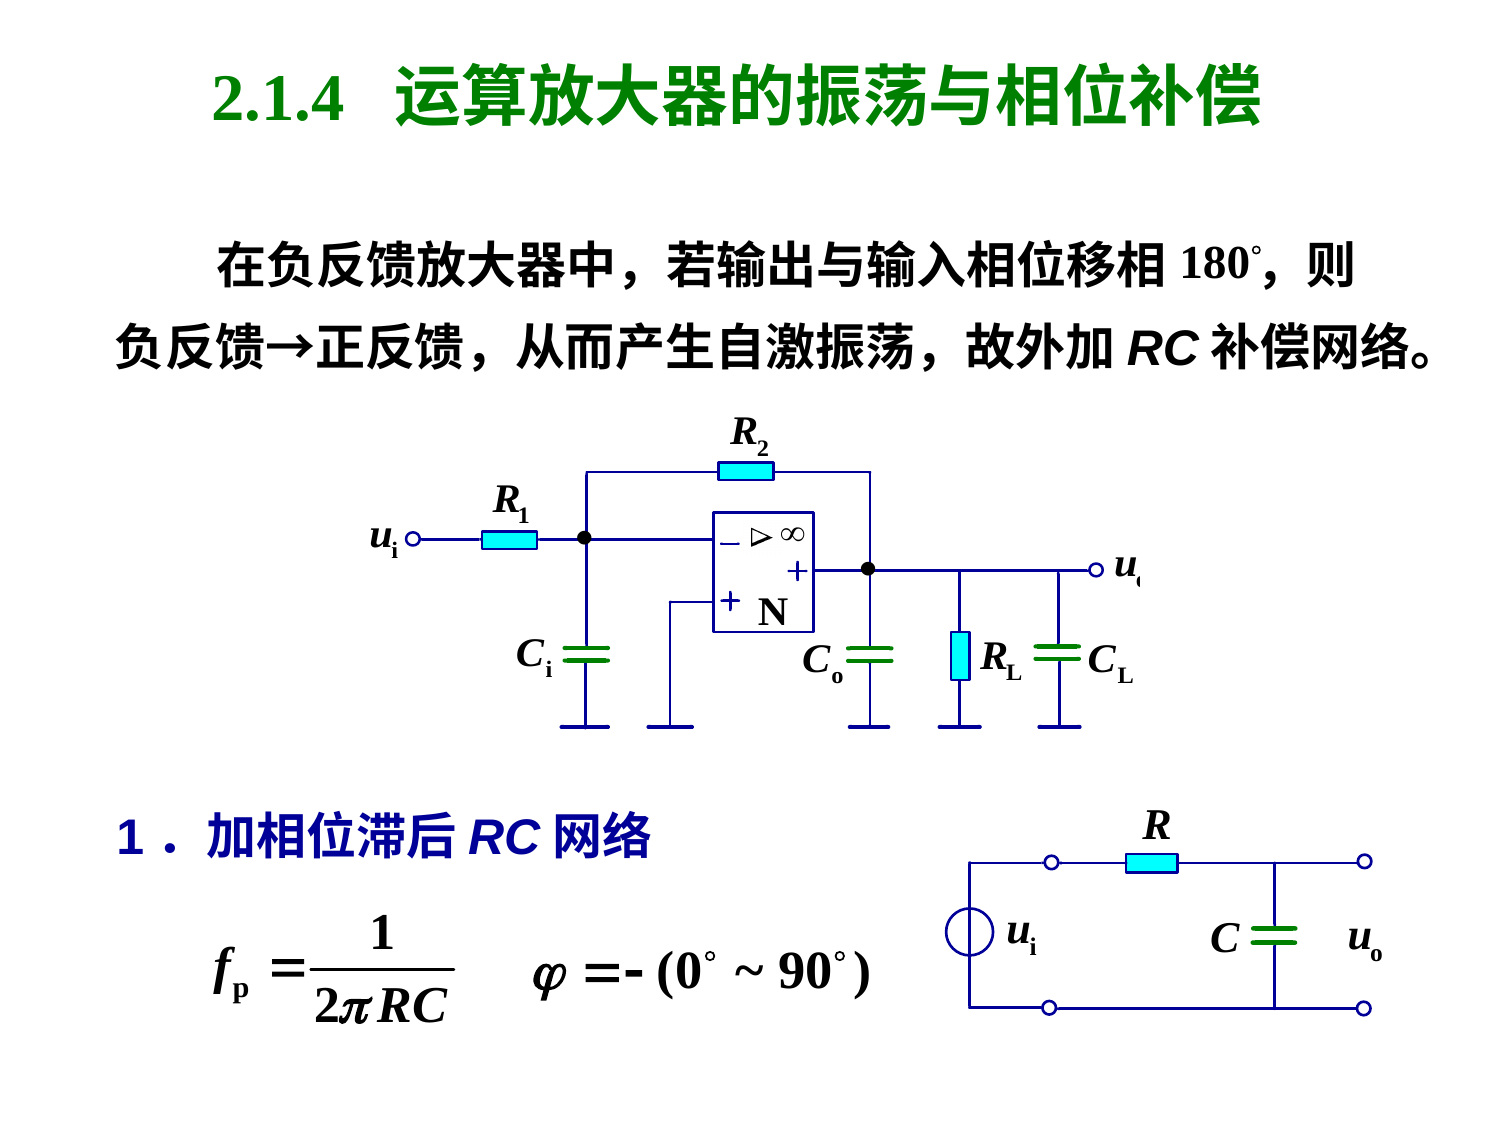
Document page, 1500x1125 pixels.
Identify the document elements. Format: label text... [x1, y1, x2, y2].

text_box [99, 220, 1500, 388]
text_box 1．加相位滞后RC网络 [43, 796, 934, 872]
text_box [525, 930, 881, 1012]
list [364, 408, 1141, 742]
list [939, 791, 1448, 1024]
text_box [194, 896, 466, 1036]
title 2.1.4 运算放大器的振荡与相位补偿 [40, 20, 1392, 152]
